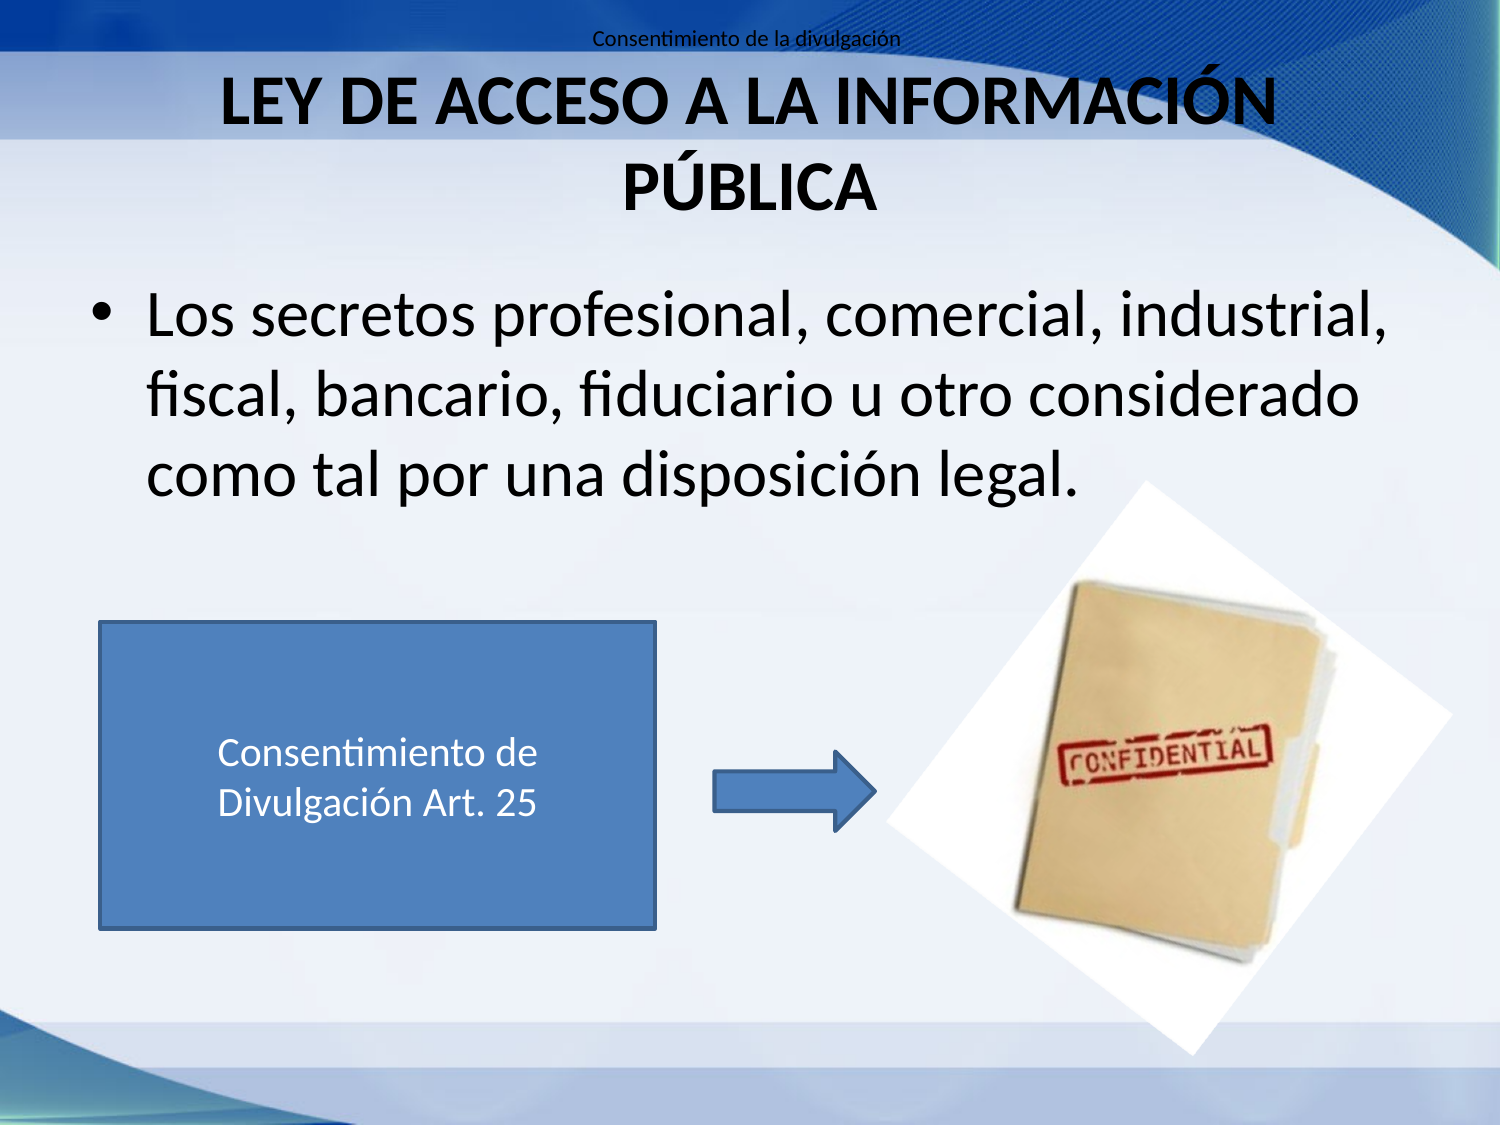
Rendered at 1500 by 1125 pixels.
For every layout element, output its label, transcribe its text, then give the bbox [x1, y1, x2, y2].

text_box Consentimiento de la divulgación [577, 16, 923, 59]
picture [0, 0, 1500, 1125]
text_box [712, 749, 877, 833]
list Los secretos profesional, comercial, industrial, fiscal, bancario, fiduciario u otro considerado como tal por una disposición legal. [74, 262, 1426, 1006]
text_box Consentimiento de Divulgación Art. 25 [98, 620, 657, 931]
title LEY DE ACCESO A LA INFORMACIÓN PÚBLICA [74, 44, 1426, 233]
